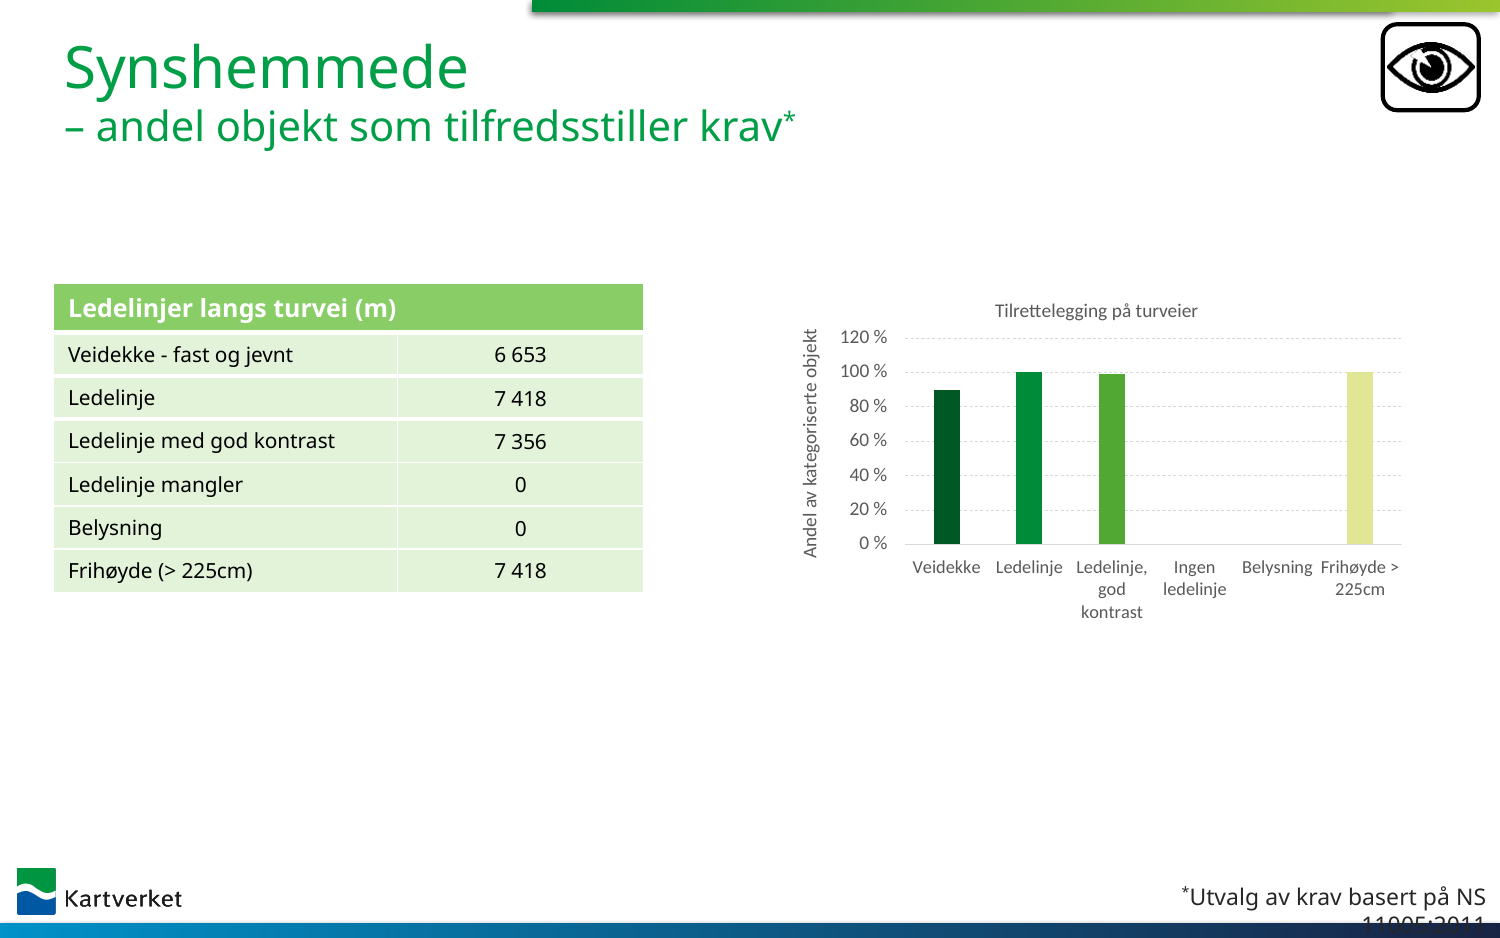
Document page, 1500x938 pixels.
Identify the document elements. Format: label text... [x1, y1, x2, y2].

table_cell 0 [398, 507, 643, 548]
table_header Ledelinjer langs turvei (m) [54, 284, 643, 330]
table_cell 0 [398, 463, 643, 505]
table_cell Belysning [54, 507, 397, 548]
table_cell Ledelinje med god kontrast [54, 421, 397, 462]
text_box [1382, 24, 1480, 111]
table_cell 7 356 [398, 421, 643, 462]
table_cell 7 418 [398, 378, 643, 417]
table_cell Ledelinje mangler [54, 463, 397, 505]
table_cell Veidekke - fast og jevnt [54, 335, 397, 374]
picture [791, 291, 1402, 630]
table_cell Ledelinje [54, 378, 397, 417]
table_cell 7 418 [398, 550, 643, 592]
text_box Synshemmede – andel objekt som tilfredsstiller krav* [49, 24, 1431, 158]
table_cell 6 653 [398, 335, 643, 374]
text_box *Utvalg av krav basert på NS 11005:2011 [1068, 873, 1500, 938]
table_cell Frihøyde (> 225cm) [54, 550, 397, 592]
